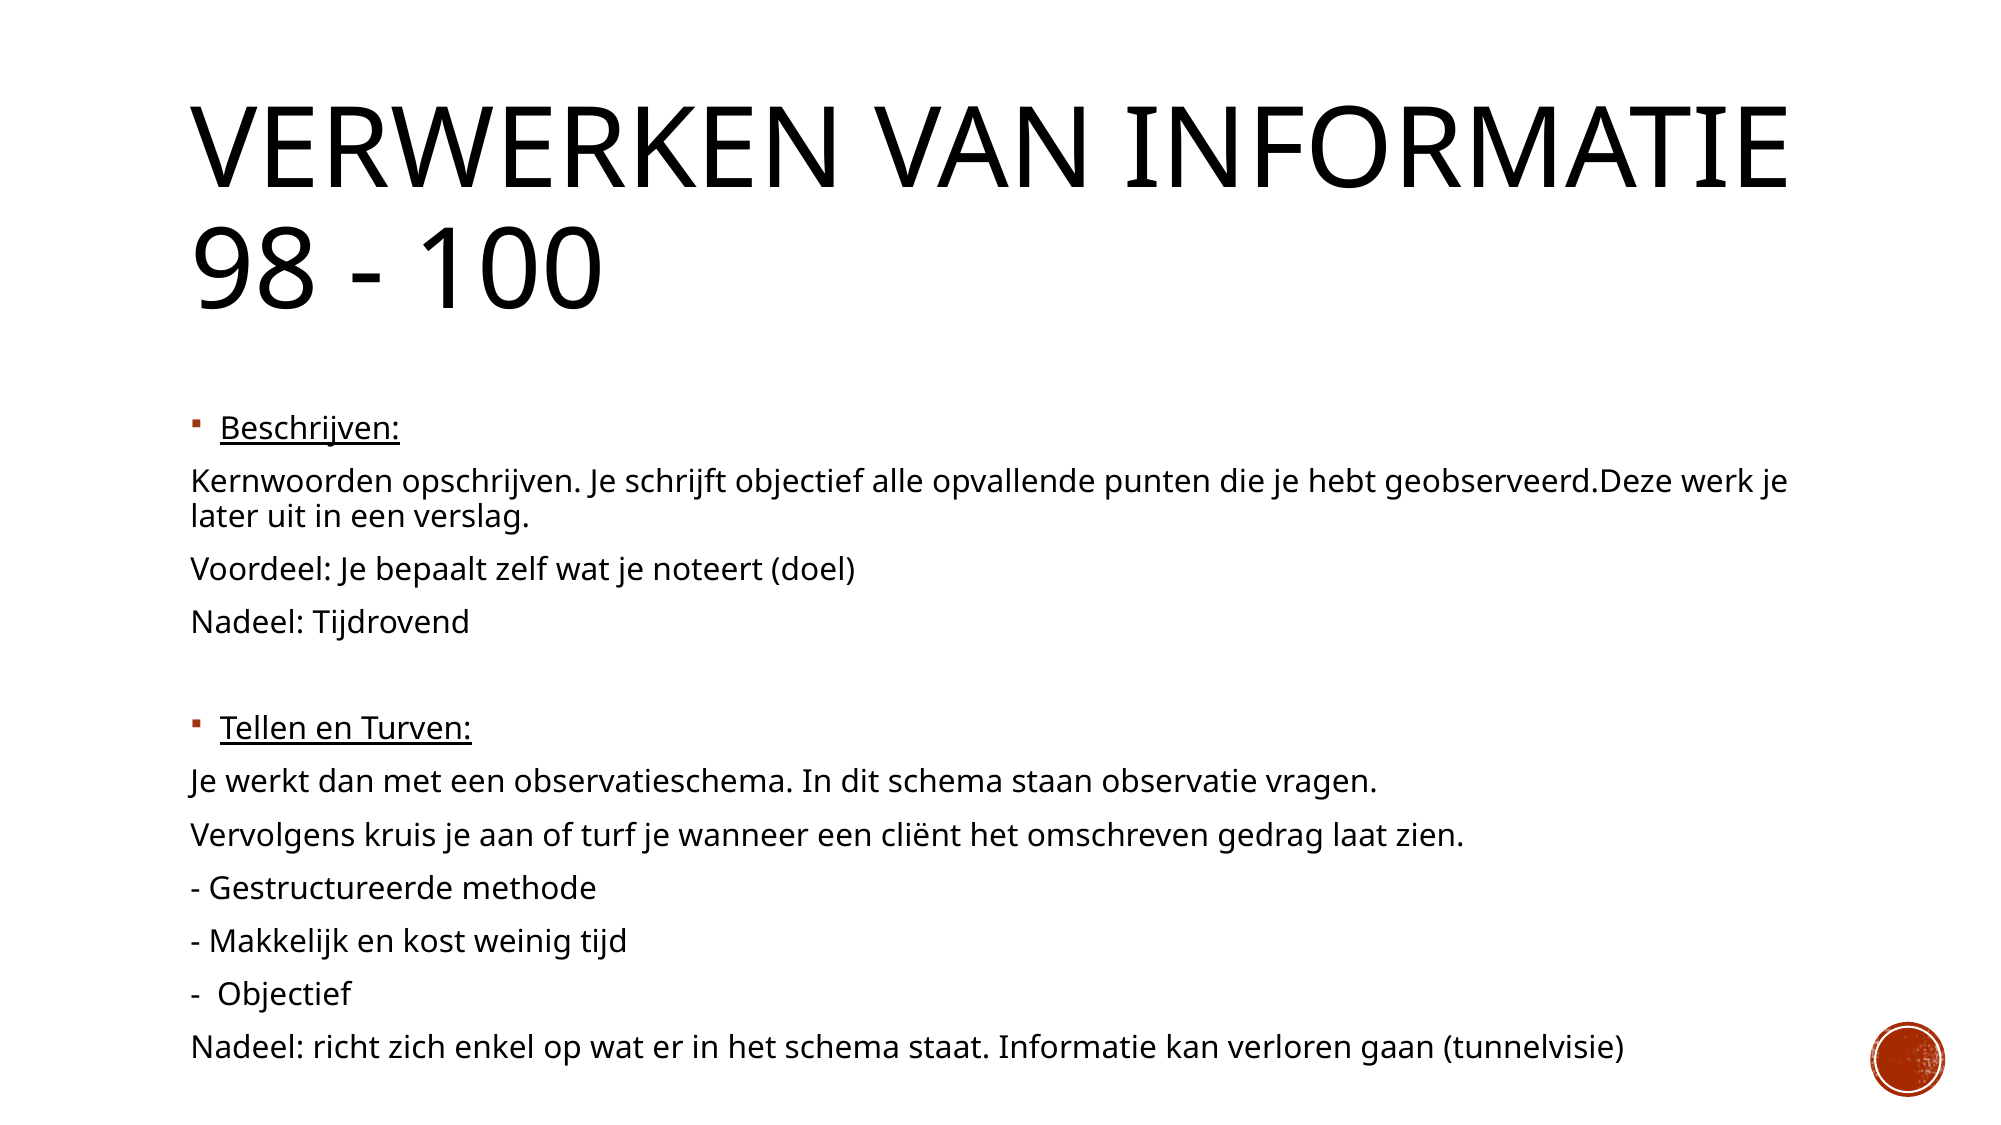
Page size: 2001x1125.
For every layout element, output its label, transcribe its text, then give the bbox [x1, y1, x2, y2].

title Verwerken van informatie 98 - 100 [175, 79, 1826, 344]
list Beschrijven: Kernwoorden opschrijven. Je schrijft objectief alle opvallende punten die je hebt geobserveerd.Deze werk je later uit in een verslag. Voordeel: Je bepaalt zelf wat je noteert (doel) Nadeel: Tijdrovend Tellen en Turven: Je werkt dan met een observatieschema. In dit schema staan observatie vragen. Vervolgens kruis je aan of turf je wanneer een cliënt het omschreven gedrag laat zien. - Gestructureerde methode - Makkelijk en kost weinig tijd - Objectief Nadeel: richt zich enkel op wat er in het schema staat. Informatie kan verloren gaan (tunnelvisie) [175, 347, 1826, 1078]
